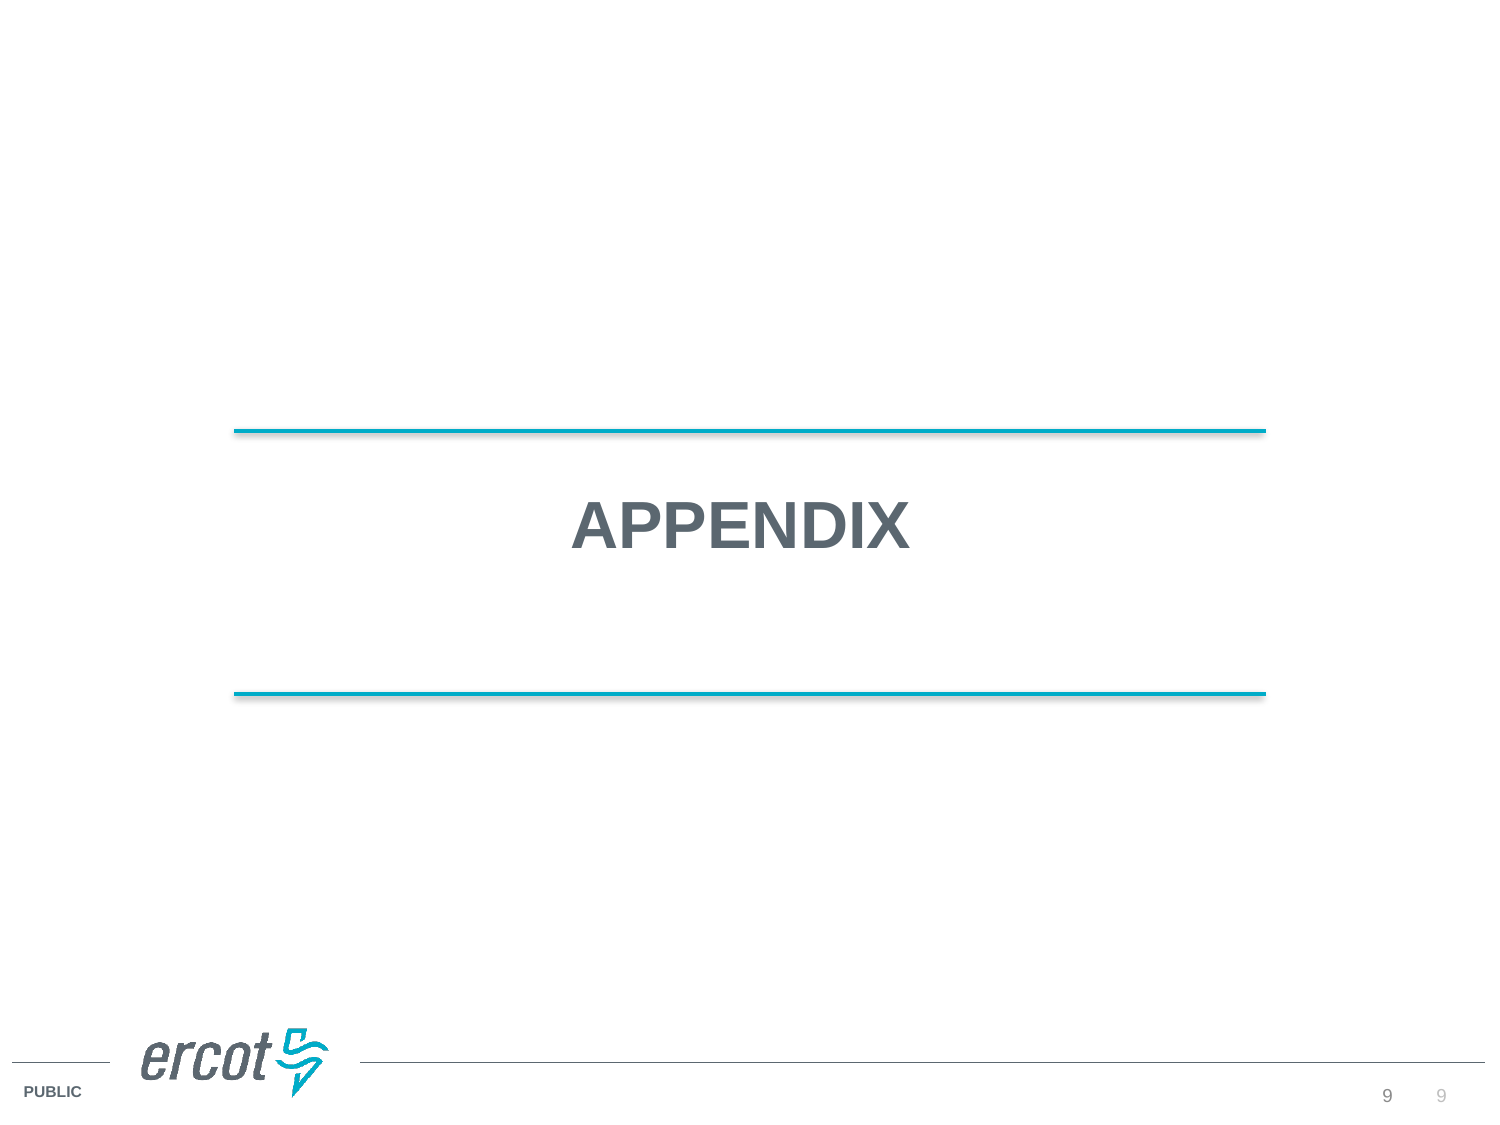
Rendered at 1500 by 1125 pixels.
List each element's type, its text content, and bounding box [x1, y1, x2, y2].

picture [137, 1024, 332, 1100]
slide_number 9 [1350, 1077, 1425, 1113]
list Appendix [234, 474, 1266, 638]
